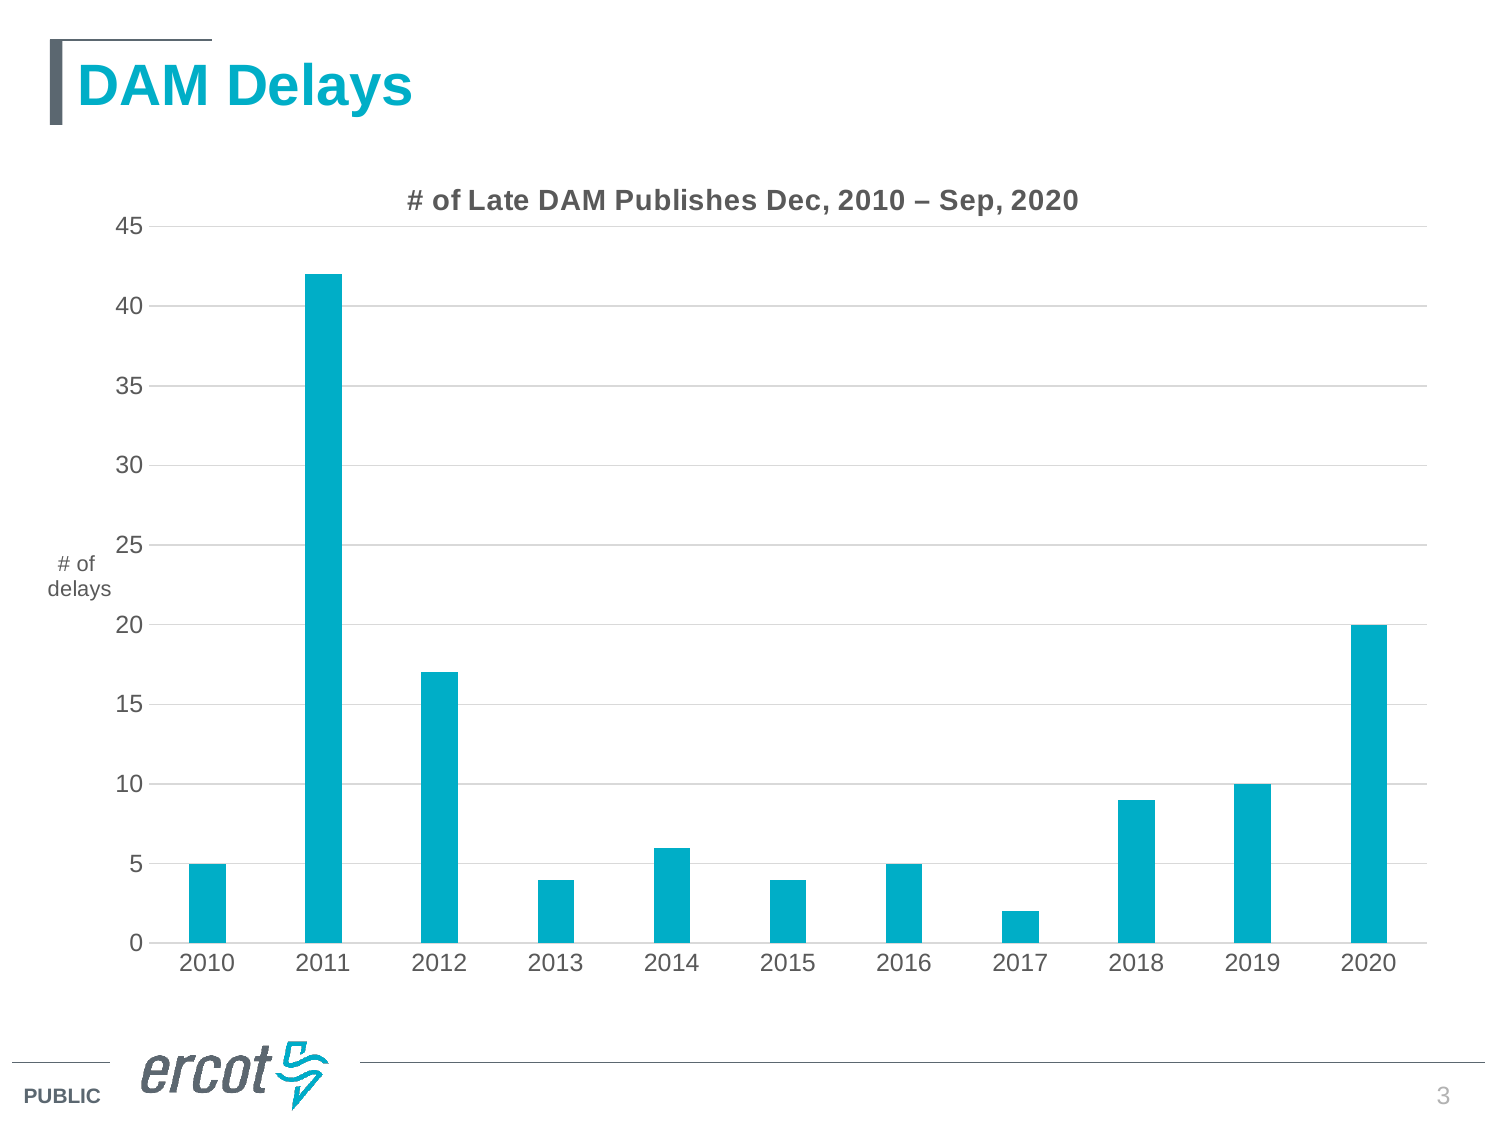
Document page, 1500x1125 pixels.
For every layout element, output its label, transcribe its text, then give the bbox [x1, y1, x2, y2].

chart [37, 149, 1451, 1001]
title DAM Delays [62, 39, 1450, 125]
slide_number 3 [1400, 1076, 1488, 1113]
picture [137, 1037, 332, 1113]
